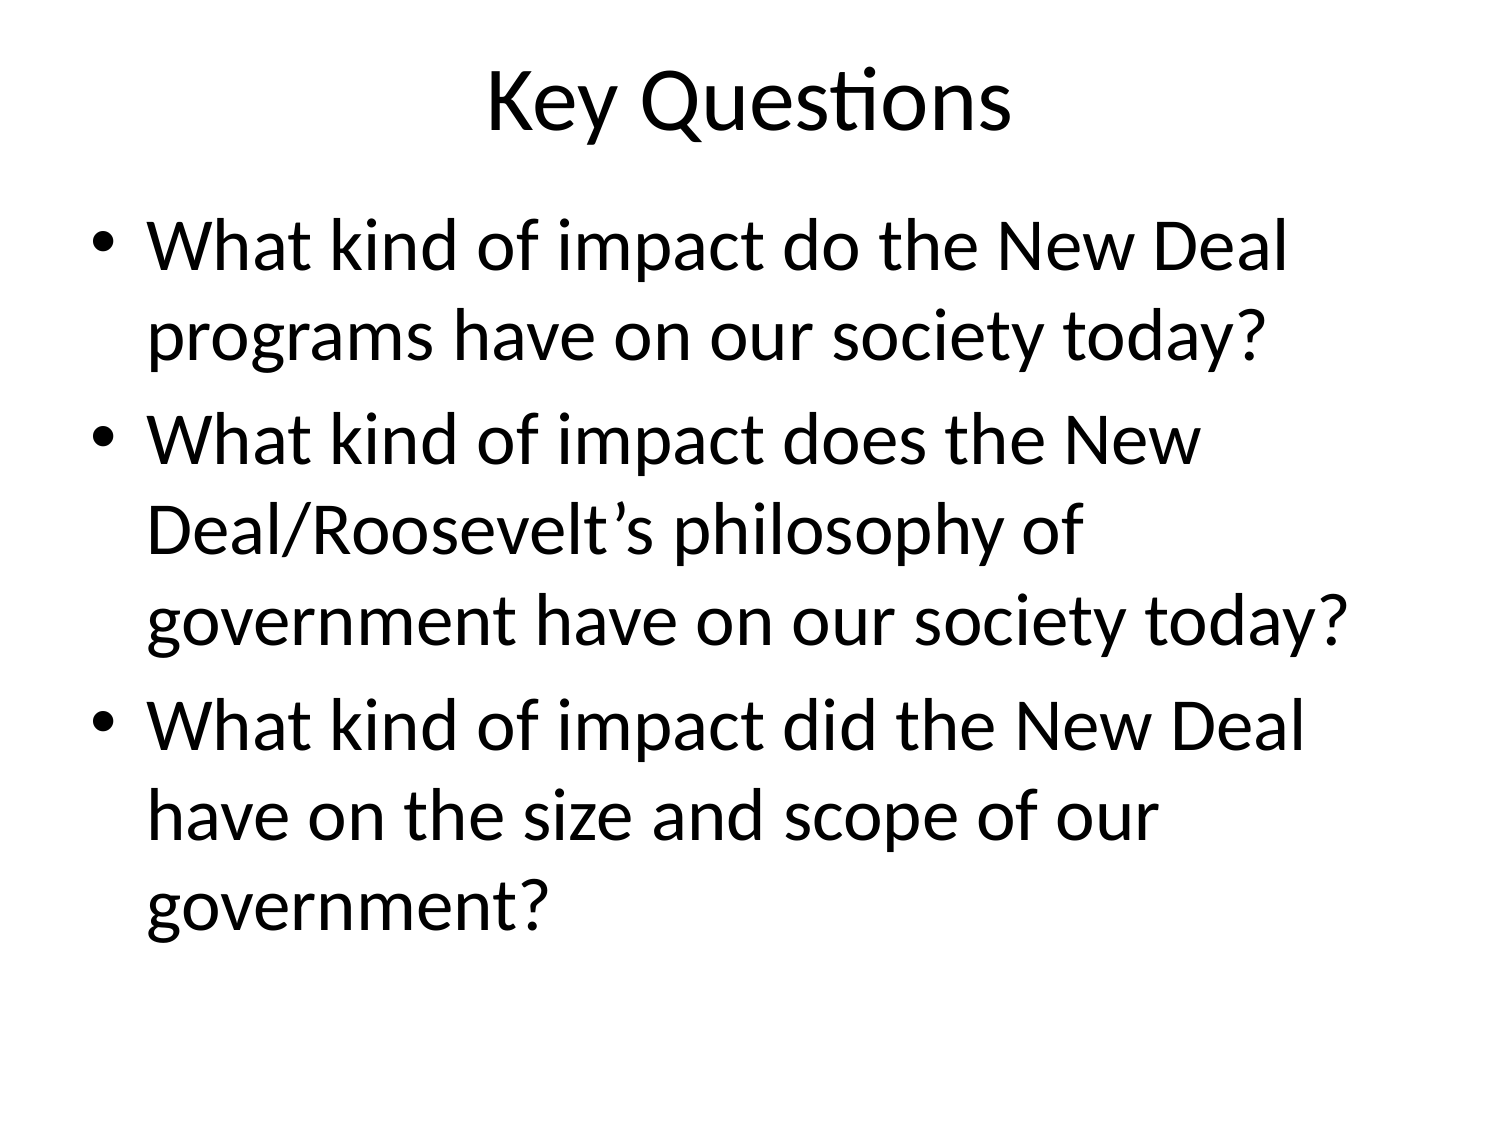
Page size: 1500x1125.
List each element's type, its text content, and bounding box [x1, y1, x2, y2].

list What kind of impact do the New Deal programs have on our society today? What kind of impact does the New Deal/Roosevelt’s philosophy of government have on our society today? What kind of impact did the New Deal have on the size and scope of our government? [75, 187, 1425, 1005]
title Key Questions [75, 0, 1425, 187]
